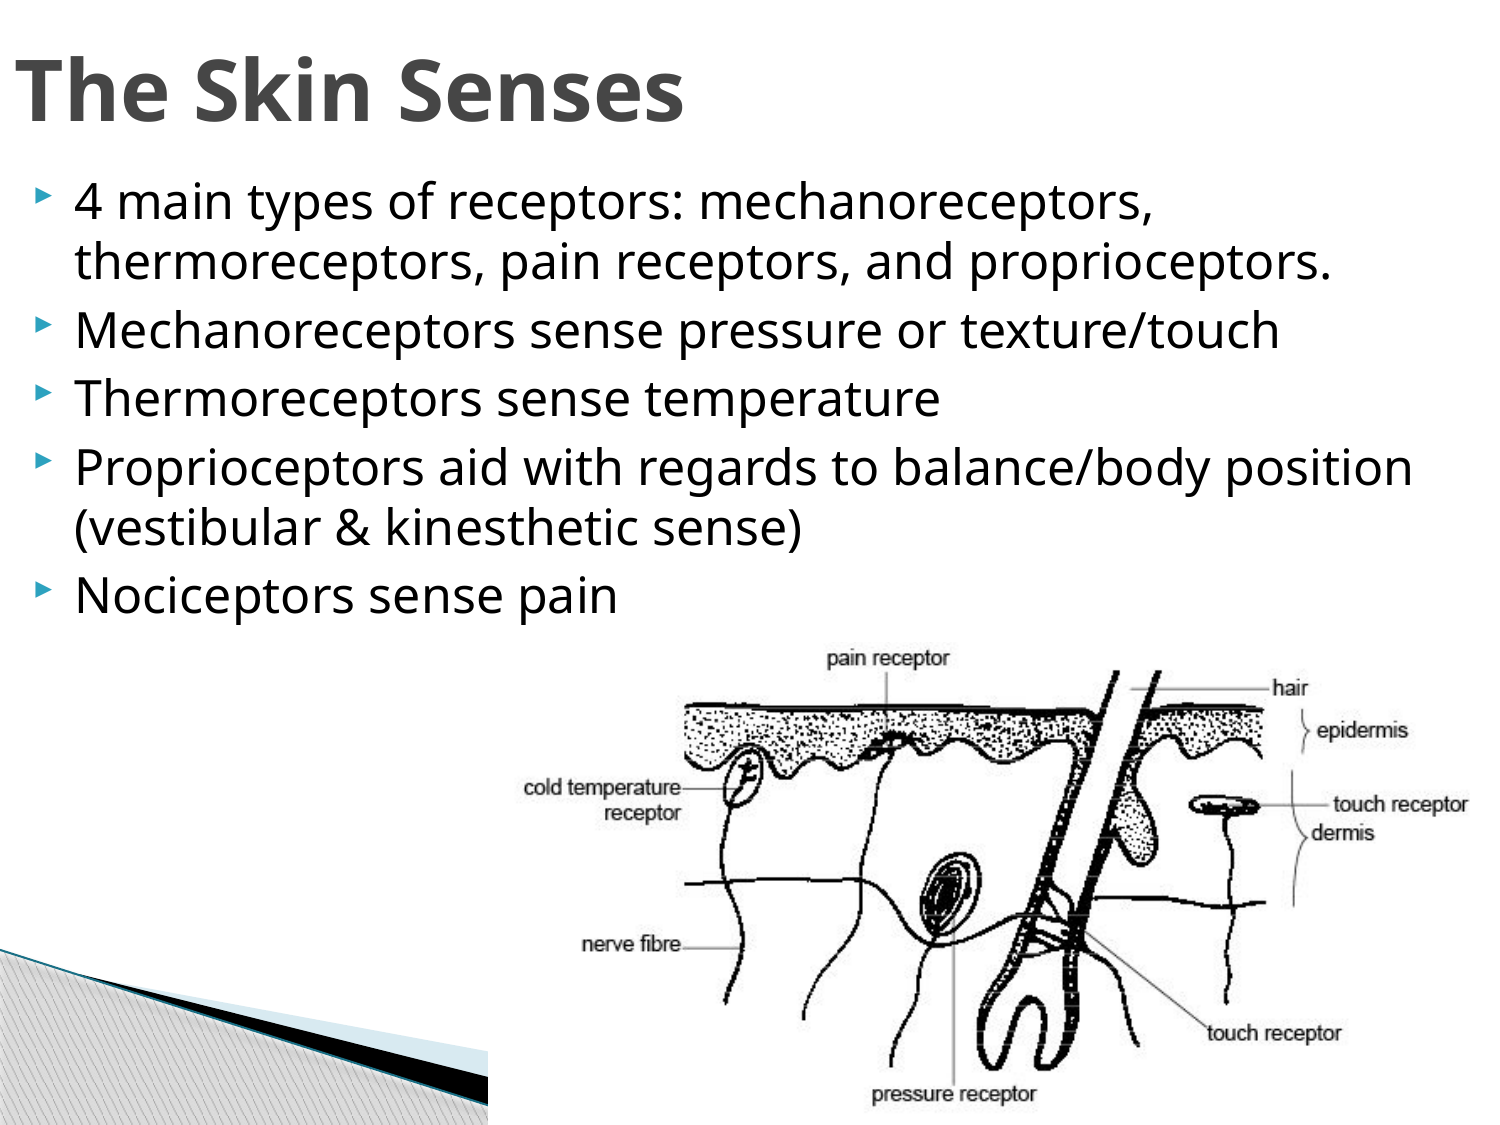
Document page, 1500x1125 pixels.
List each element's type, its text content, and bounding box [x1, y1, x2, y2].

list 4 main types of receptors: mechanoreceptors, thermoreceptors, pain receptors, and proprioceptors. Mechanoreceptors sense pressure or texture/touch Thermoreceptors sense temperature Proprioceptors aid with regards to balance/body position (vestibular & kinesthetic sense) Nociceptors sense pain [0, 162, 1500, 905]
picture [488, 642, 1500, 1125]
title The Skin Senses [0, 0, 1350, 175]
